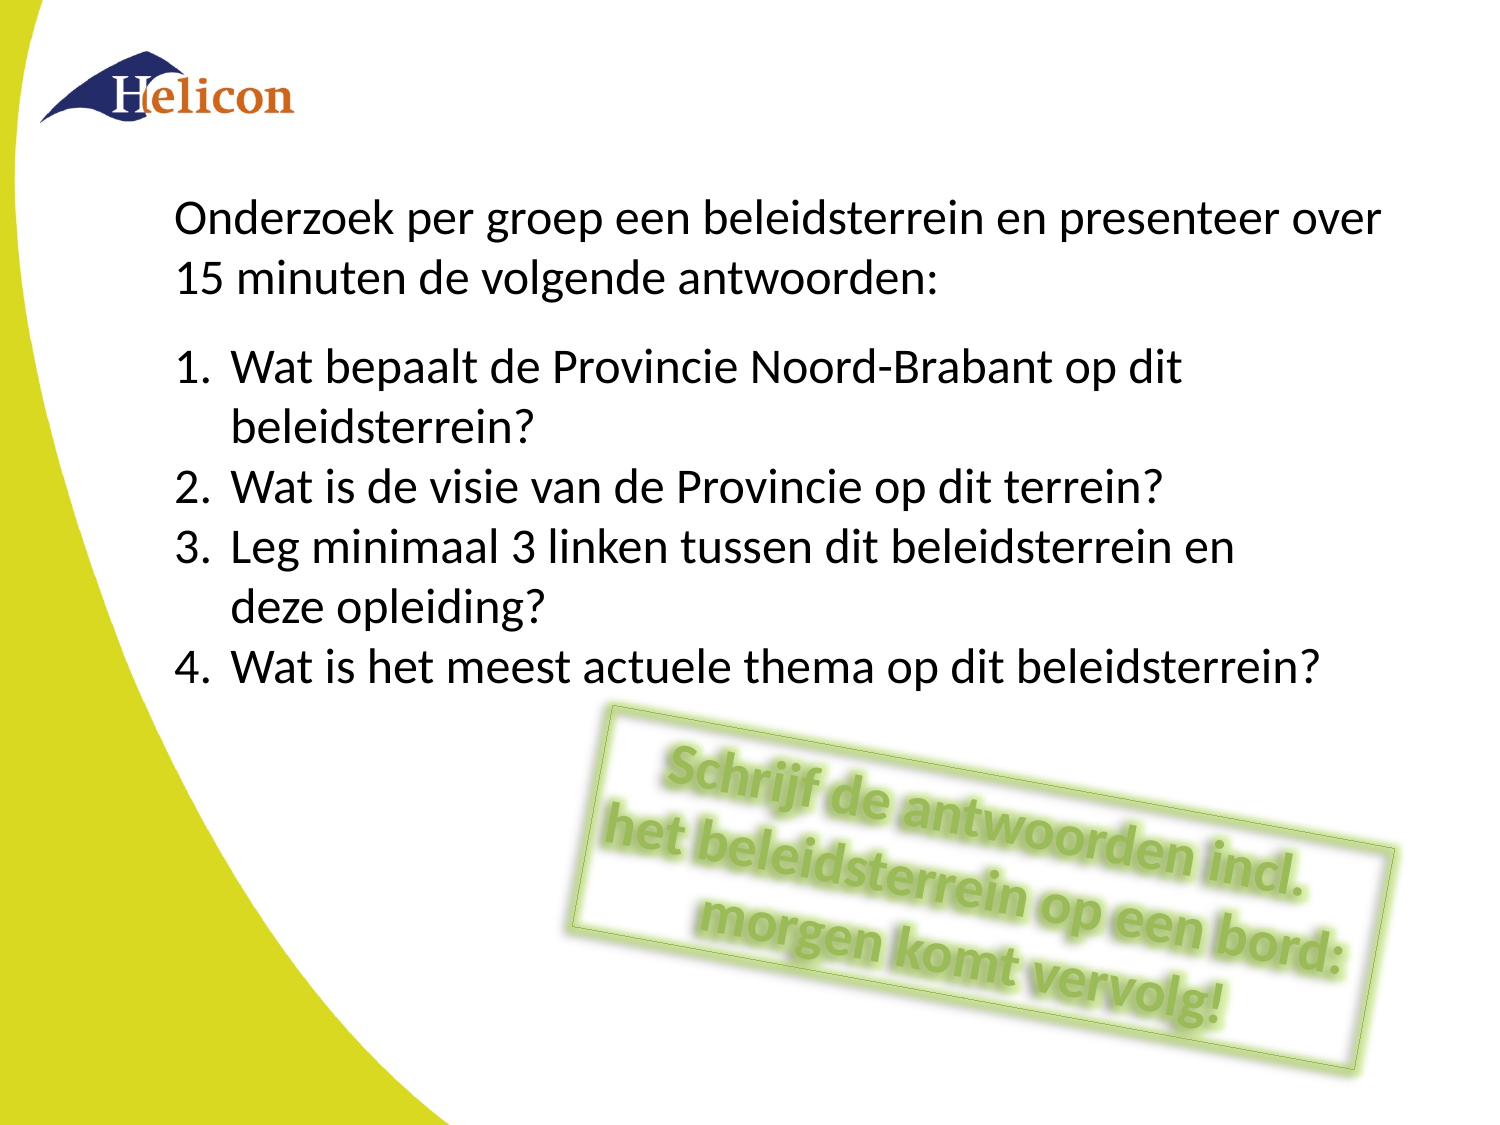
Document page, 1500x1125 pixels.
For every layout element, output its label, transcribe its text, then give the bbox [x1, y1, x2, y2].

text_box Wat bepaalt de Provincie Noord-Brabant op dit beleidsterrein? Wat is de visie van de Provincie op dit terrein? Leg minimaal 3 linken tussen dit beleidsterrein en deze opleiding? Wat is het meest actuele thema op dit beleidsterrein? [159, 326, 1353, 701]
picture [0, 0, 1500, 1125]
text_box Schrijf de antwoorden incl. het beleidsterrein op een bord: morgen komt vervolg! [572, 705, 1395, 1070]
text_box Onderzoek per groep een beleidsterrein en presenteer over 15 minuten de volgende antwoorden: [159, 177, 1400, 358]
